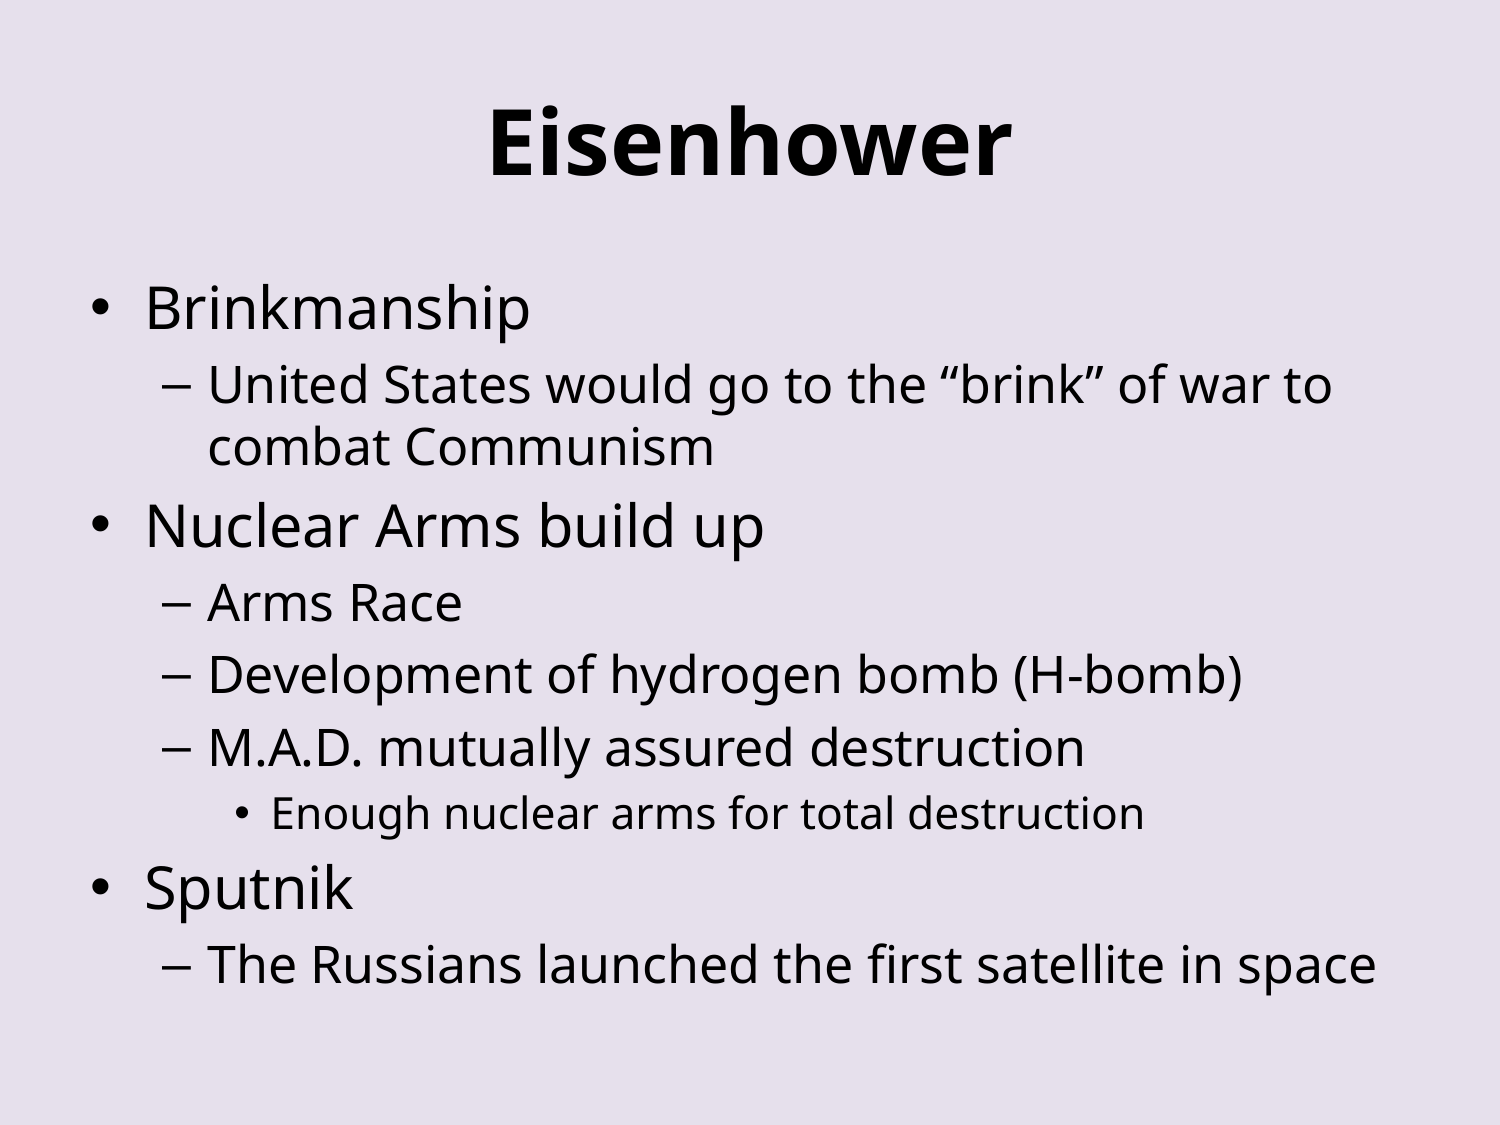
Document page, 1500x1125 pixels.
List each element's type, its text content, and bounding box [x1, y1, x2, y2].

title Eisenhower [75, 45, 1425, 233]
list Brinkmanship United States would go to the “brink” of war to combat Communism Nuclear Arms build up Arms Race Development of hydrogen bomb (H-bomb) M.A.D. mutually assured destruction Enough nuclear arms for total destruction Sputnik The Russians launched the first satellite in space [75, 262, 1425, 1005]
